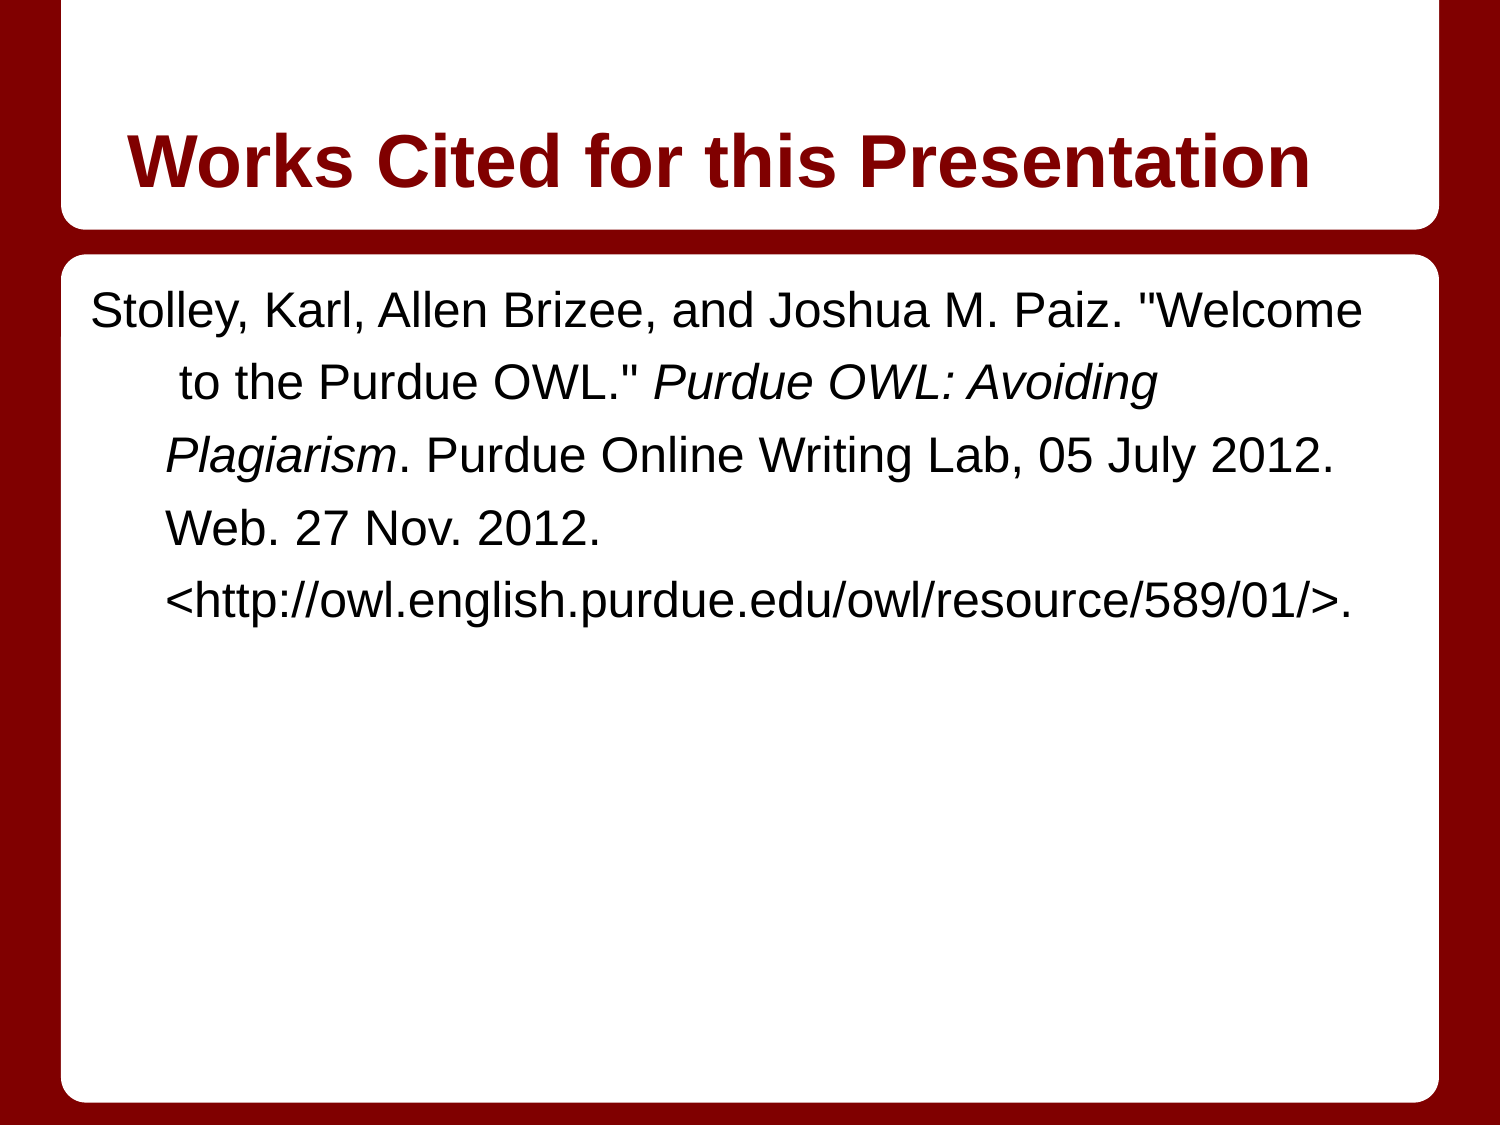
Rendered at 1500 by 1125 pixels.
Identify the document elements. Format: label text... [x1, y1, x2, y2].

title Works Cited for this Presentation [75, 0, 1425, 218]
list Stolley, Karl, Allen Brizee, and Joshua M. Paiz. "Welcome to the Purdue OWL." Purdue OWL: Avoiding Plagiarism. Purdue Online Writing Lab, 05 July 2012. Web. 27 Nov. 2012. <http://owl.english.purdue.edu/owl/resource/589/01/>. [75, 262, 1425, 931]
